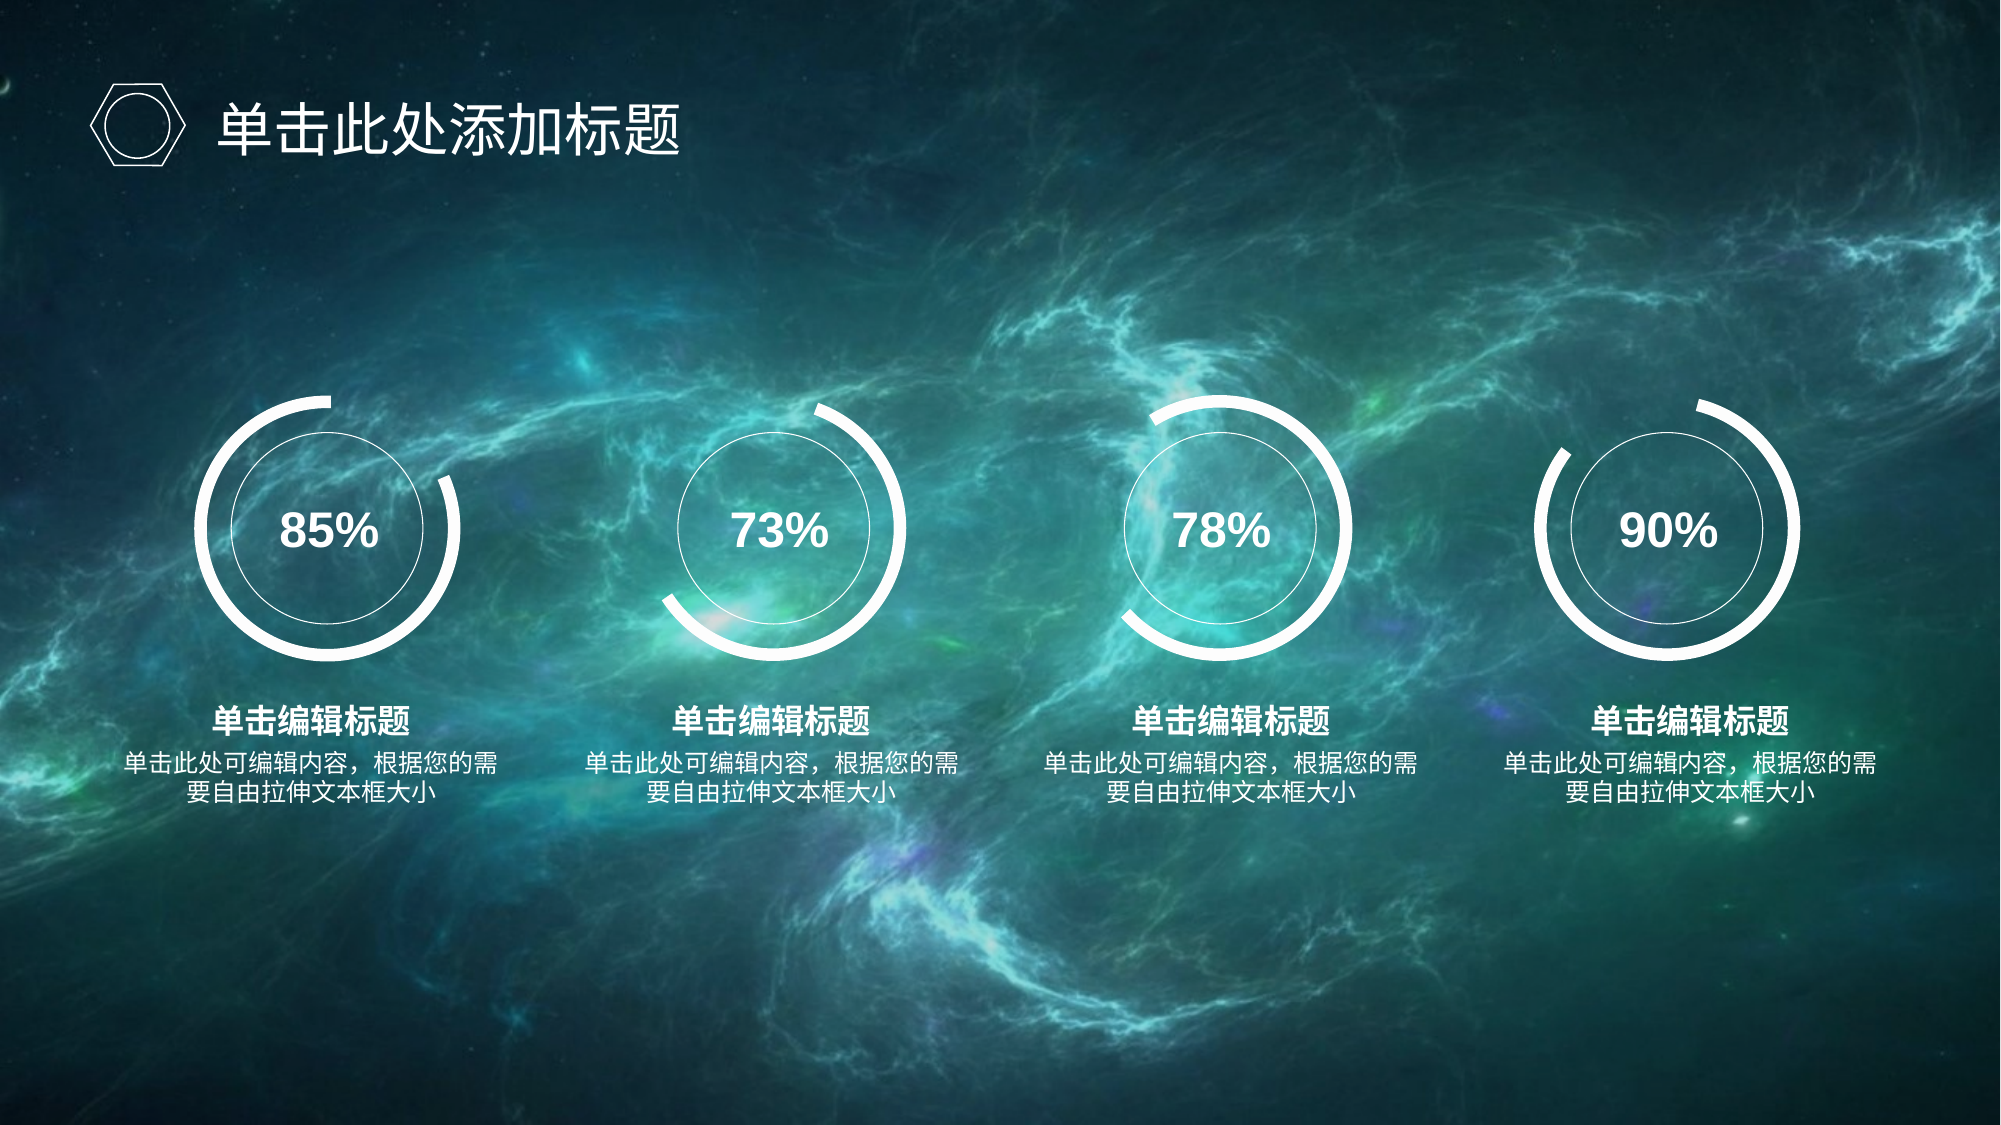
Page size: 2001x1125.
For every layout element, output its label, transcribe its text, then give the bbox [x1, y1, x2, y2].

text_box [0, 0, 2000, 1125]
text_box 单击编辑标题 [1039, 699, 1423, 740]
text_box 85% [264, 490, 395, 566]
text_box [1539, 404, 1795, 656]
text_box [1123, 446, 1195, 592]
text_box 78% [1156, 490, 1287, 566]
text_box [90, 84, 186, 166]
text_box 单击编辑标题 [579, 699, 964, 740]
text_box 单击此处可编辑内容，根据您的需要自由拉伸文本框大小 [580, 747, 964, 807]
text_box 单击编辑标题 [119, 699, 503, 740]
text_box 90% [1603, 490, 1734, 566]
text_box 单击编辑标题 [1498, 699, 1882, 740]
text_box [1125, 400, 1347, 656]
text_box [329, 431, 416, 498]
text_box [676, 431, 805, 580]
text_box 单击此处可编辑内容，根据您的需要自由拉伸文本框大小 [1499, 747, 1882, 807]
text_box [666, 408, 901, 656]
text_box [199, 401, 455, 656]
text_box 73% [714, 490, 845, 566]
text_box 单击此处可编辑内容，根据您的需要自由拉伸文本框大小 [120, 747, 503, 807]
text_box 单击此处可编辑内容，根据您的需要自由拉伸文本框大小 [1040, 747, 1423, 807]
text_box 单击此处添加标题 [186, 93, 719, 164]
text_box [1591, 431, 1689, 490]
